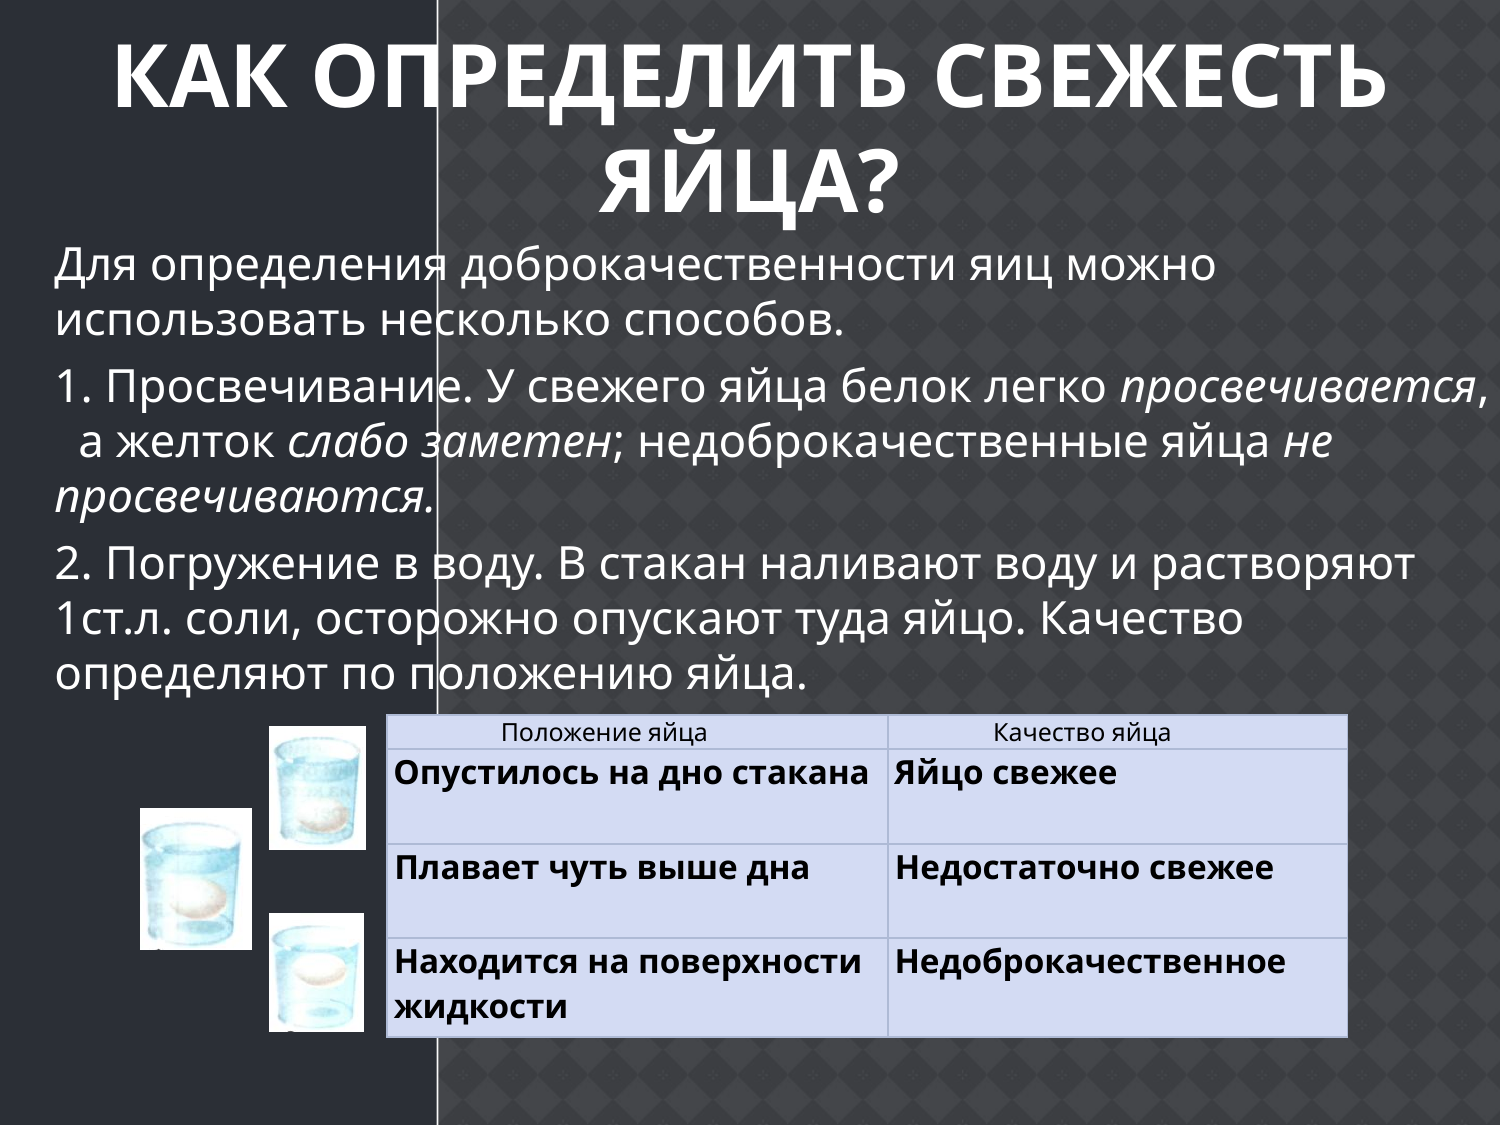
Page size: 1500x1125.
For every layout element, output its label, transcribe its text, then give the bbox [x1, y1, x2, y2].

picture [269, 913, 364, 1032]
table_header Качество яйца [889, 716, 1347, 748]
table_cell Находится на поверхности жидкости [388, 939, 887, 1036]
table_cell Недоброкачественное [889, 939, 1347, 1036]
table_cell Опустилось на дно стакана [388, 750, 887, 843]
table_cell Плавает чуть выше дна [388, 845, 887, 937]
subtitle Для определения доброкачественности яиц можно использовать несколько способов. 1. Просвечивание. У свежего яйца белок легко просвечивается, а желток слабо заметен; недоброкачественные яйца не просвечиваются. 2. Погружение в воду. В стакан наливают воду и растворяют 1ст.л. соли, осторожно опускают туда яйцо. Качество определяют по положению яйца. [46, 234, 1500, 844]
title Как определить свежесть яйца? [0, 0, 1500, 230]
picture [140, 808, 252, 950]
picture [269, 726, 367, 851]
table_cell Недостаточно свежее [889, 845, 1347, 937]
table_cell Яйцо свежее [889, 750, 1347, 843]
table_header Положение яйца [388, 716, 887, 748]
